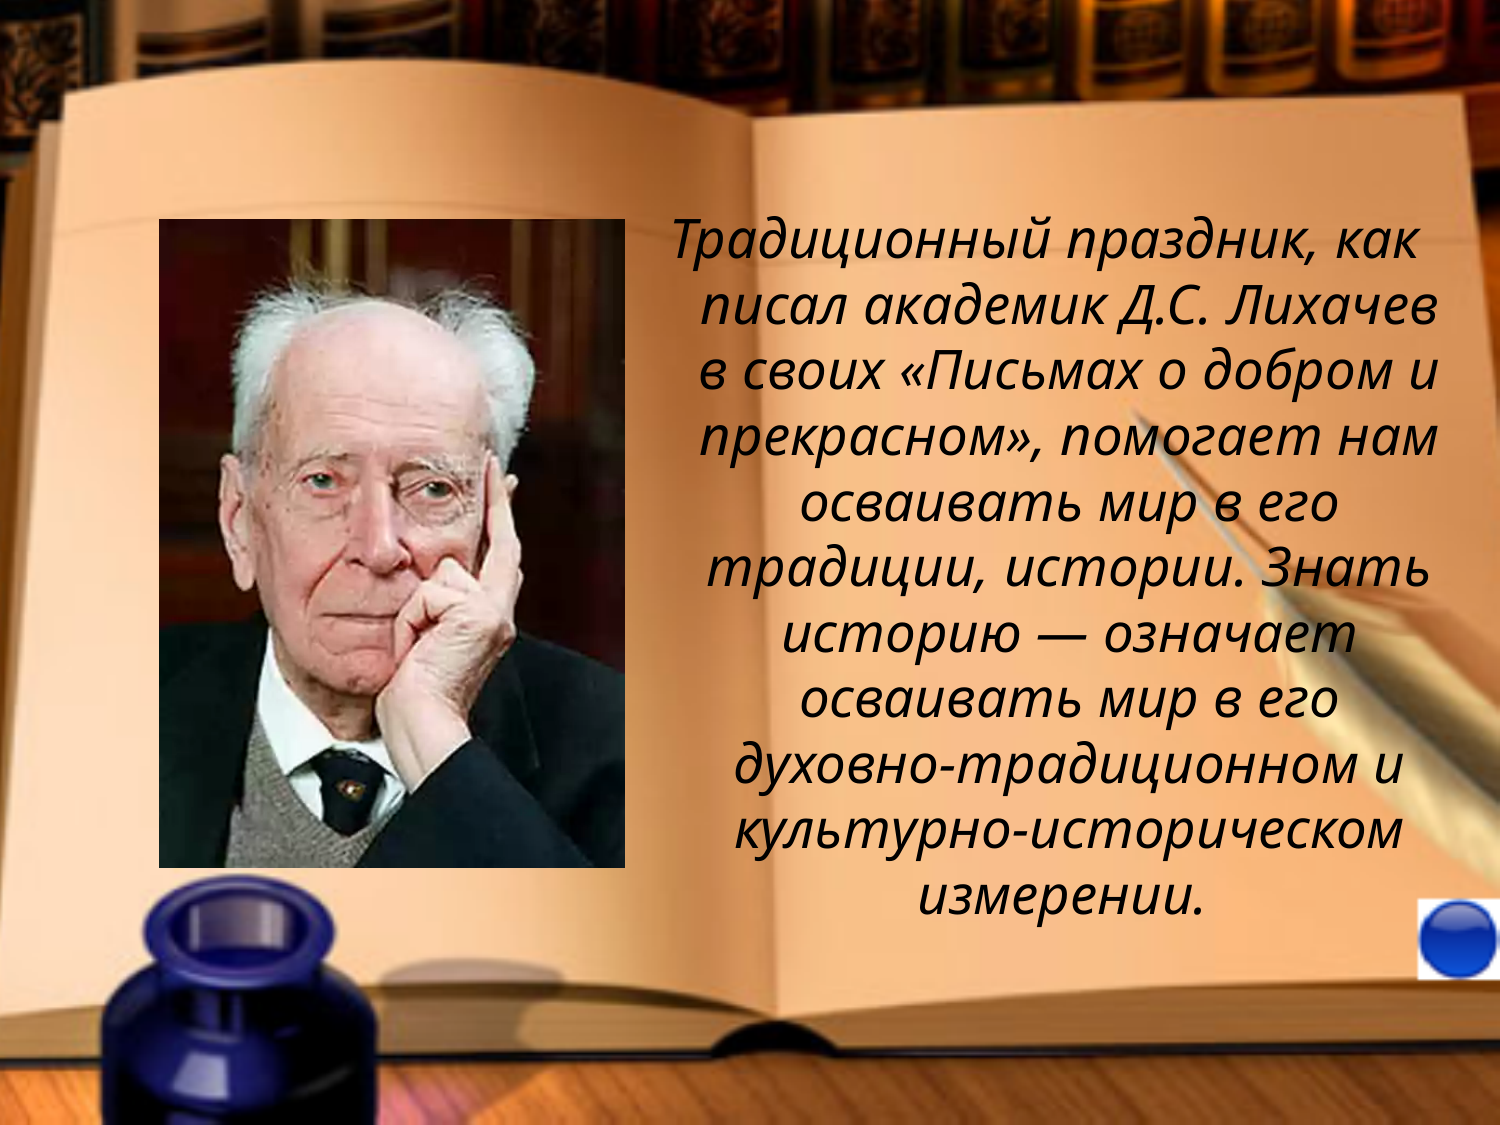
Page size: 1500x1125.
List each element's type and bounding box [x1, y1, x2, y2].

picture [0, 0, 1500, 1125]
list [159, 219, 626, 869]
